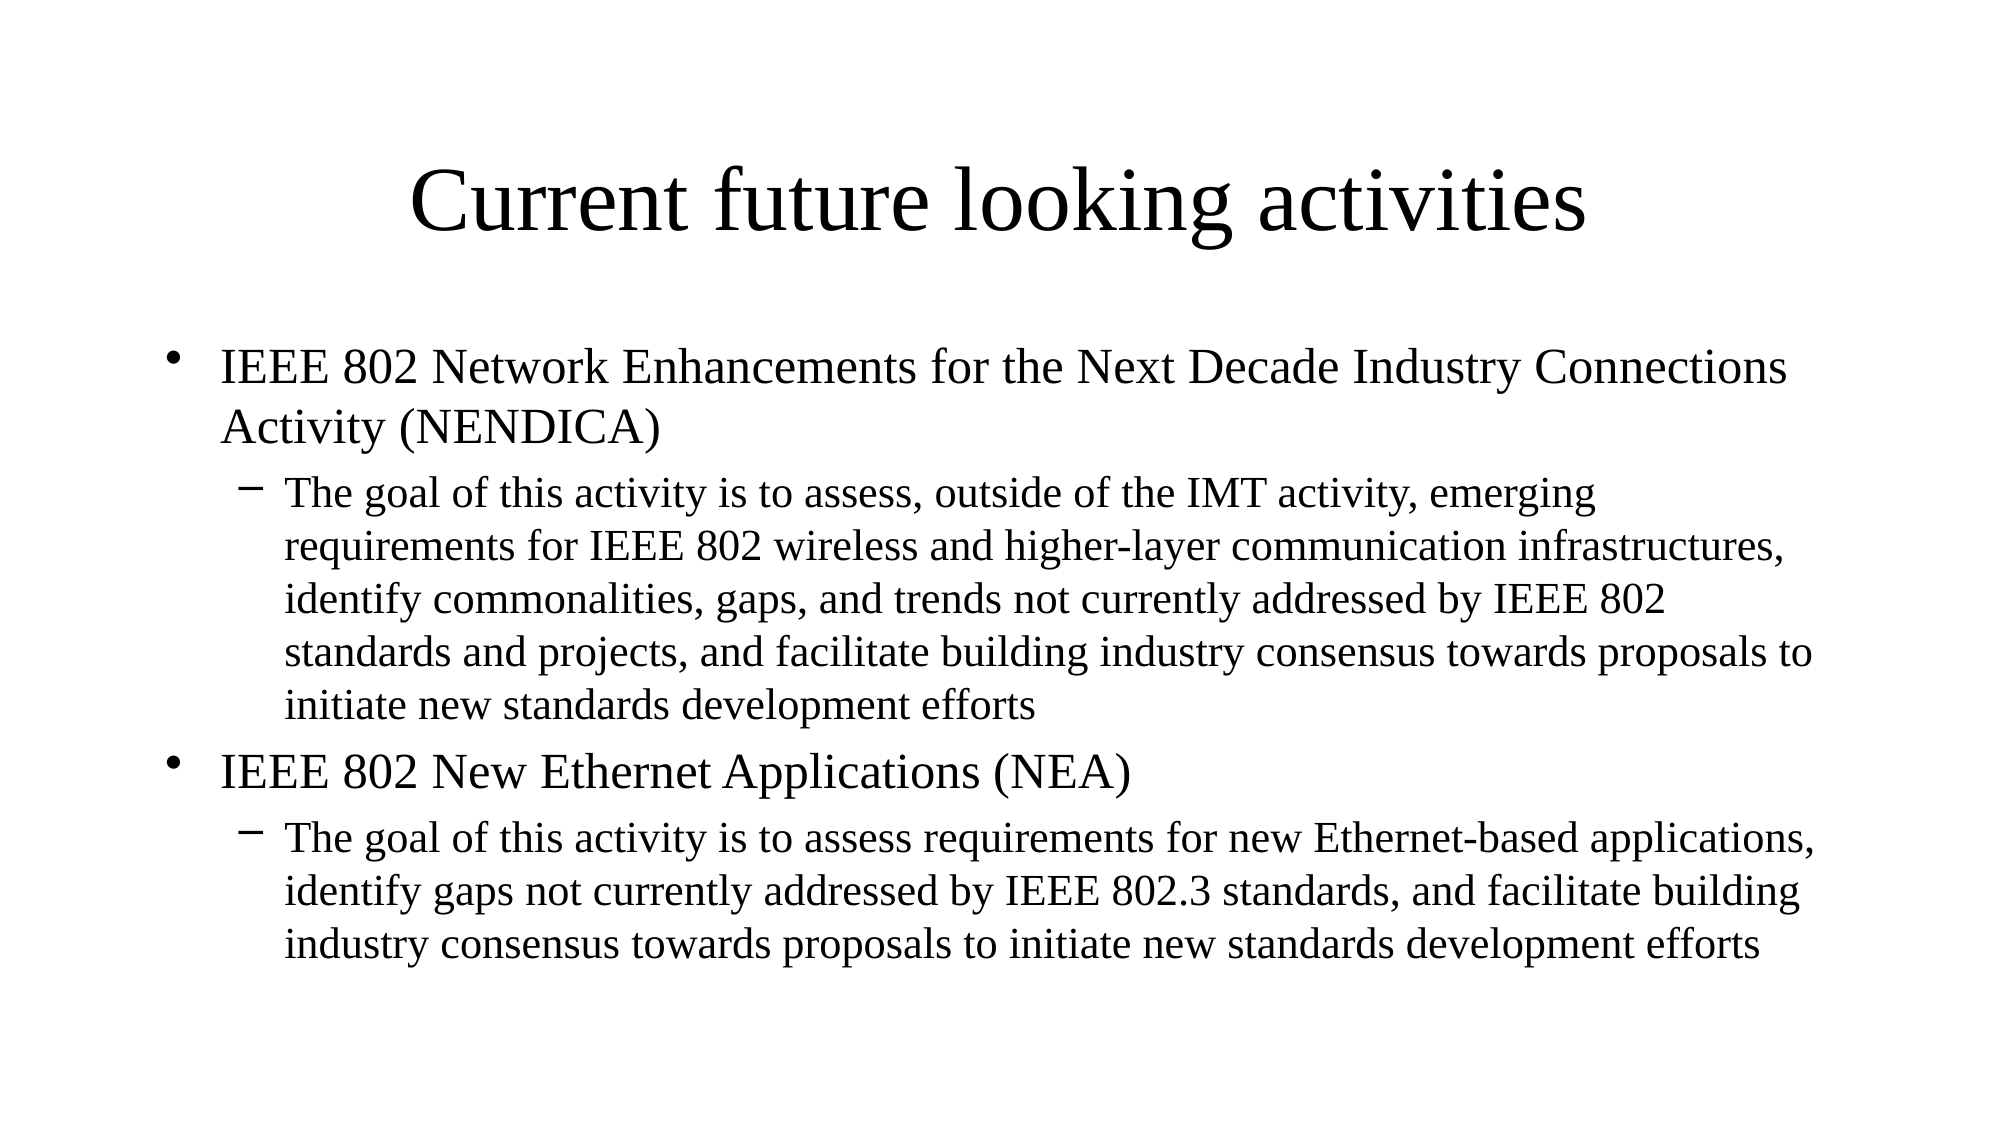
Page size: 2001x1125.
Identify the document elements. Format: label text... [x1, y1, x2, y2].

list IEEE 802 Network Enhancements for the Next Decade Industry Connections Activity (NENDICA) The goal of this activity is to assess, outside of the IMT activity, emerging requirements for IEEE 802 wireless and higher-layer communication infrastructures, identify commonalities, gaps, and trends not currently addressed by IEEE 802 standards and projects, and facilitate building industry consensus towards proposals to initiate new standards development efforts IEEE 802 New Ethernet Applications (NEA) The goal of this activity is to assess requirements for new Ethernet-based applications, identify gaps not currently addressed by IEEE 802.3 standards, and facilitate building industry consensus towards proposals to initiate new standards development efforts [149, 324, 1851, 1001]
title Current future looking activities [149, 99, 1851, 288]
